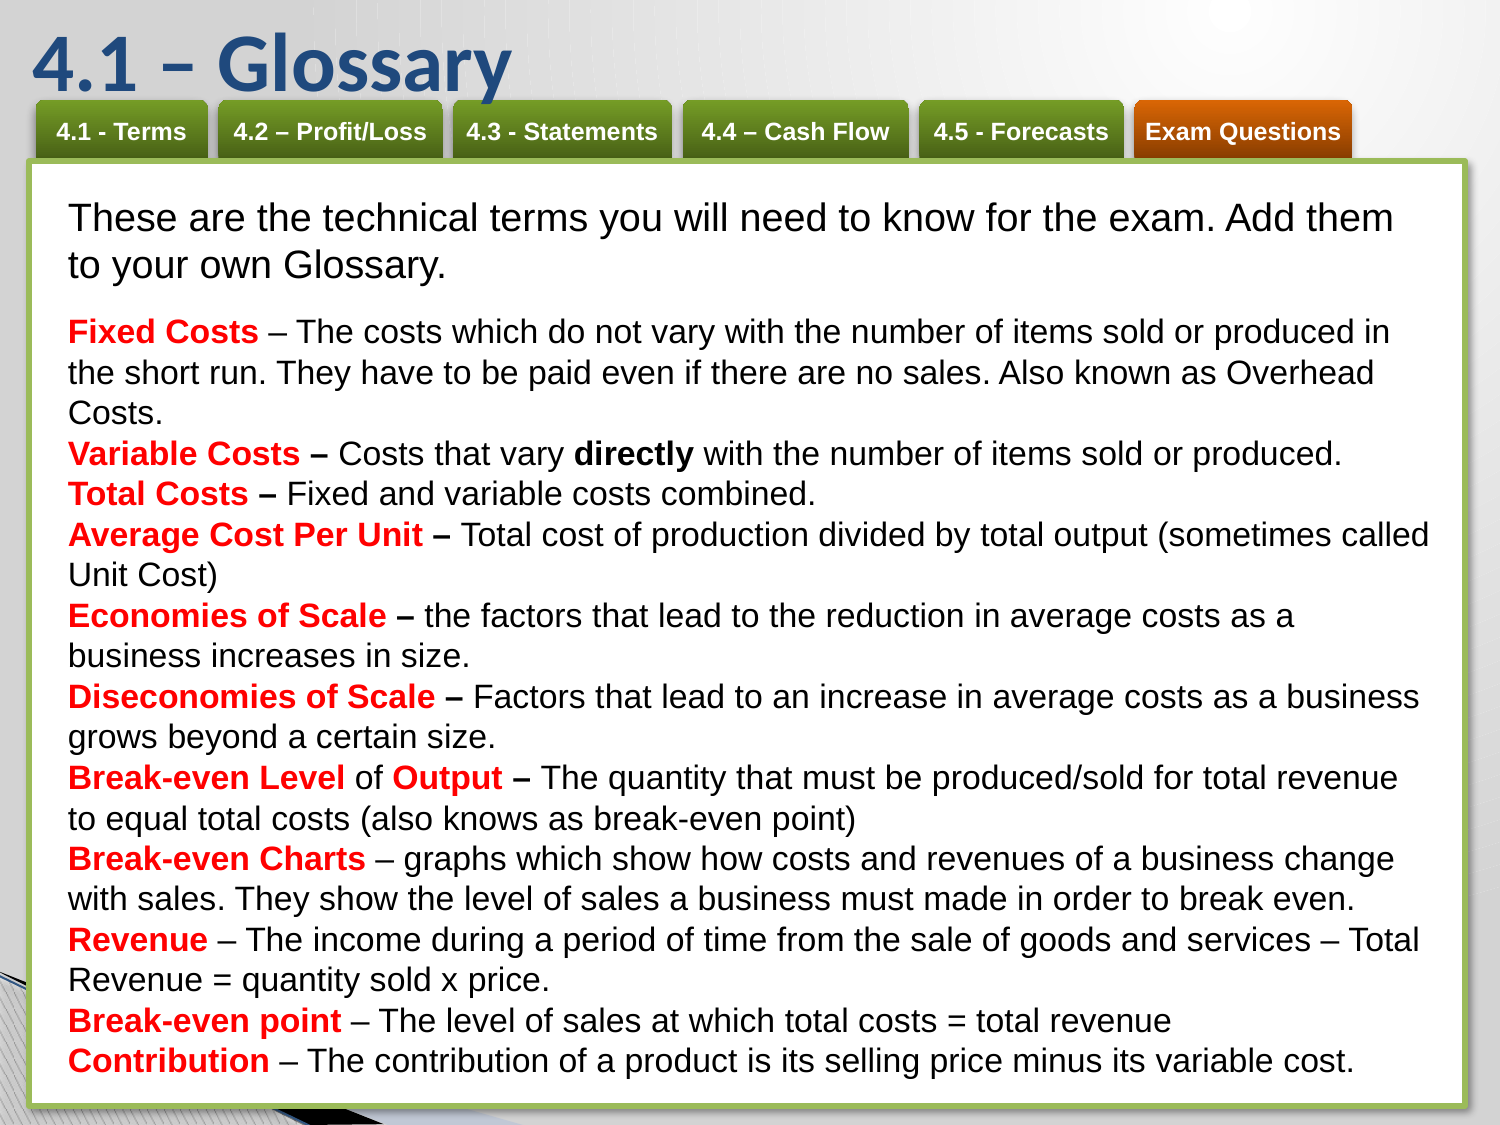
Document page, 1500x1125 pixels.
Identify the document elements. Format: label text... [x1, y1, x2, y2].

picture [281, 1114, 303, 1125]
text_box These are the technical terms you will need to know for the exam. Add them to your own Glossary. [53, 184, 1447, 295]
title 4.1 – Glossary [17, 7, 1235, 110]
text_box Fixed Costs – The costs which do not vary with the number of items sold or produced in the short run. They have to be paid even if there are no sales. Also known as Overhead Costs. Variable Costs – Costs that vary directly with the number of items sold or produced. Total Costs – Fixed and variable costs combined. Average Cost Per Unit – Total cost of production divided by total output (sometimes called Unit Cost) Economies of Scale – the factors that lead to the reduction in average costs as a business increases in size. Diseconomies of Scale – Factors that lead to an increase in average costs as a business grows beyond a certain size. Break-even Level of Output – The quantity that must be produced/sold for total revenue to equal total costs (also knows as break-even point) Break-even Charts – graphs which show how costs and revenues of a business change with sales. They show the level of sales a business must made in order to break even. Revenue – The income during a period of time from the sale of goods and services – Total Revenue = quantity sold x price. Break-even point – The level of sales at which total costs = total revenue Contribution – The contribution of a product is its selling price minus its variable cost. [53, 302, 1447, 1088]
